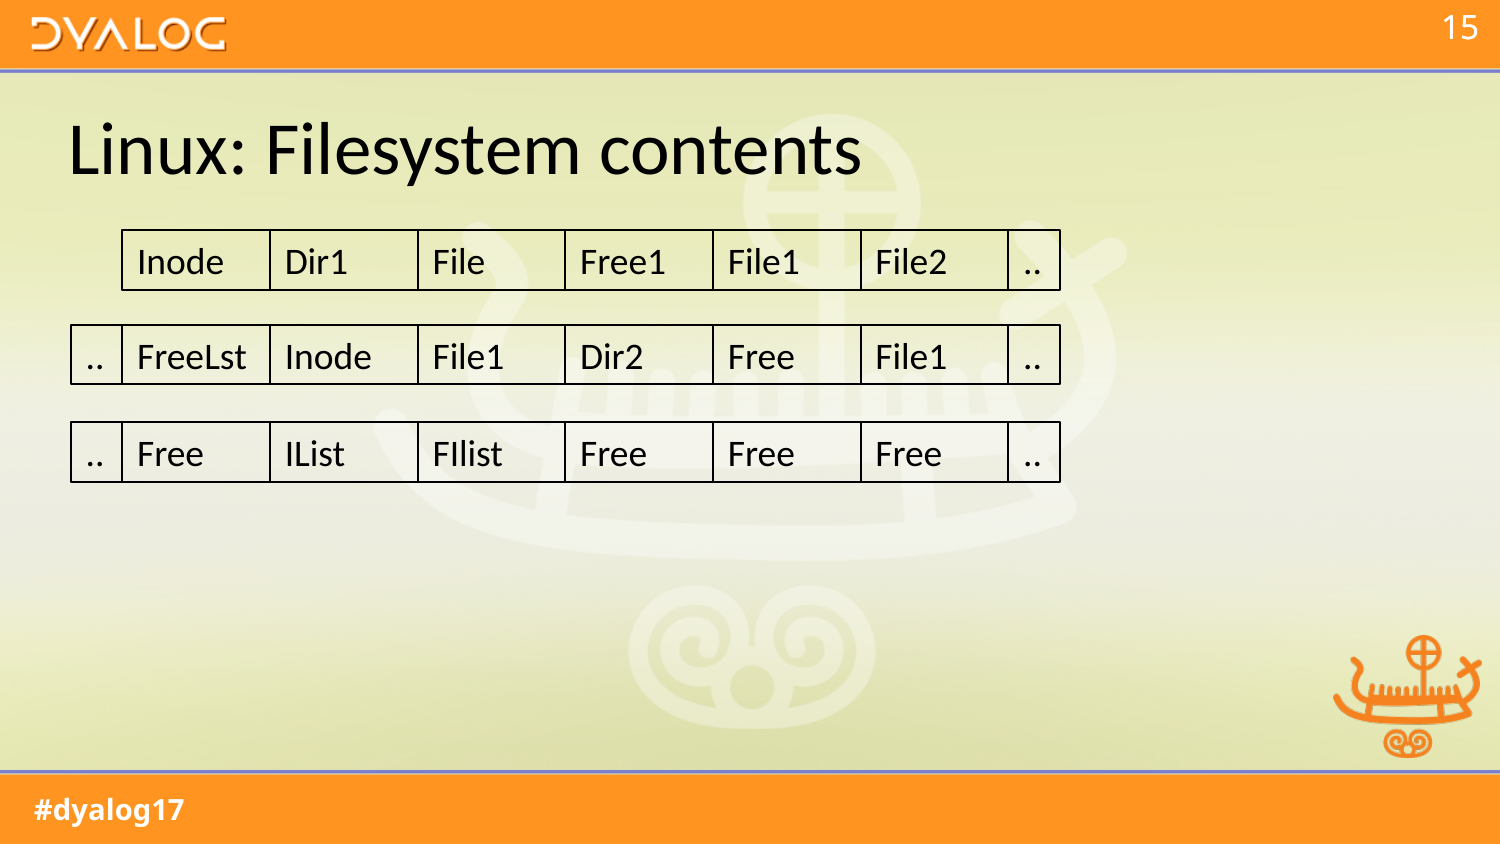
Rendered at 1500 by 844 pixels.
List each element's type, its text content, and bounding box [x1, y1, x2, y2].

text_box File1 [713, 229, 860, 290]
text_box File1 [860, 324, 1008, 385]
text_box File [417, 229, 565, 290]
picture [0, 0, 1500, 844]
text_box IList [270, 421, 417, 482]
text_box .. [1008, 324, 1060, 385]
text_box Inode [270, 324, 417, 385]
text_box Free [565, 421, 713, 482]
text_box Free1 [565, 229, 713, 290]
text_box FreeLst [122, 324, 270, 385]
text_box Free [122, 421, 270, 482]
text_box Free [713, 421, 860, 482]
text_box Dir2 [565, 324, 713, 385]
text_box Dir1 [270, 229, 417, 290]
text_box File1 [417, 324, 565, 385]
text_box File2 [860, 229, 1008, 290]
text_box FIlist [417, 421, 565, 482]
title Linux: Filesystem contents [53, 95, 1425, 193]
text_box .. [70, 421, 122, 482]
text_box .. [1008, 229, 1060, 290]
text_box Inode [122, 229, 270, 290]
text_box .. [70, 324, 122, 385]
text_box Free [713, 324, 860, 385]
text_box Free [860, 421, 1008, 482]
text_box .. [1008, 421, 1060, 482]
